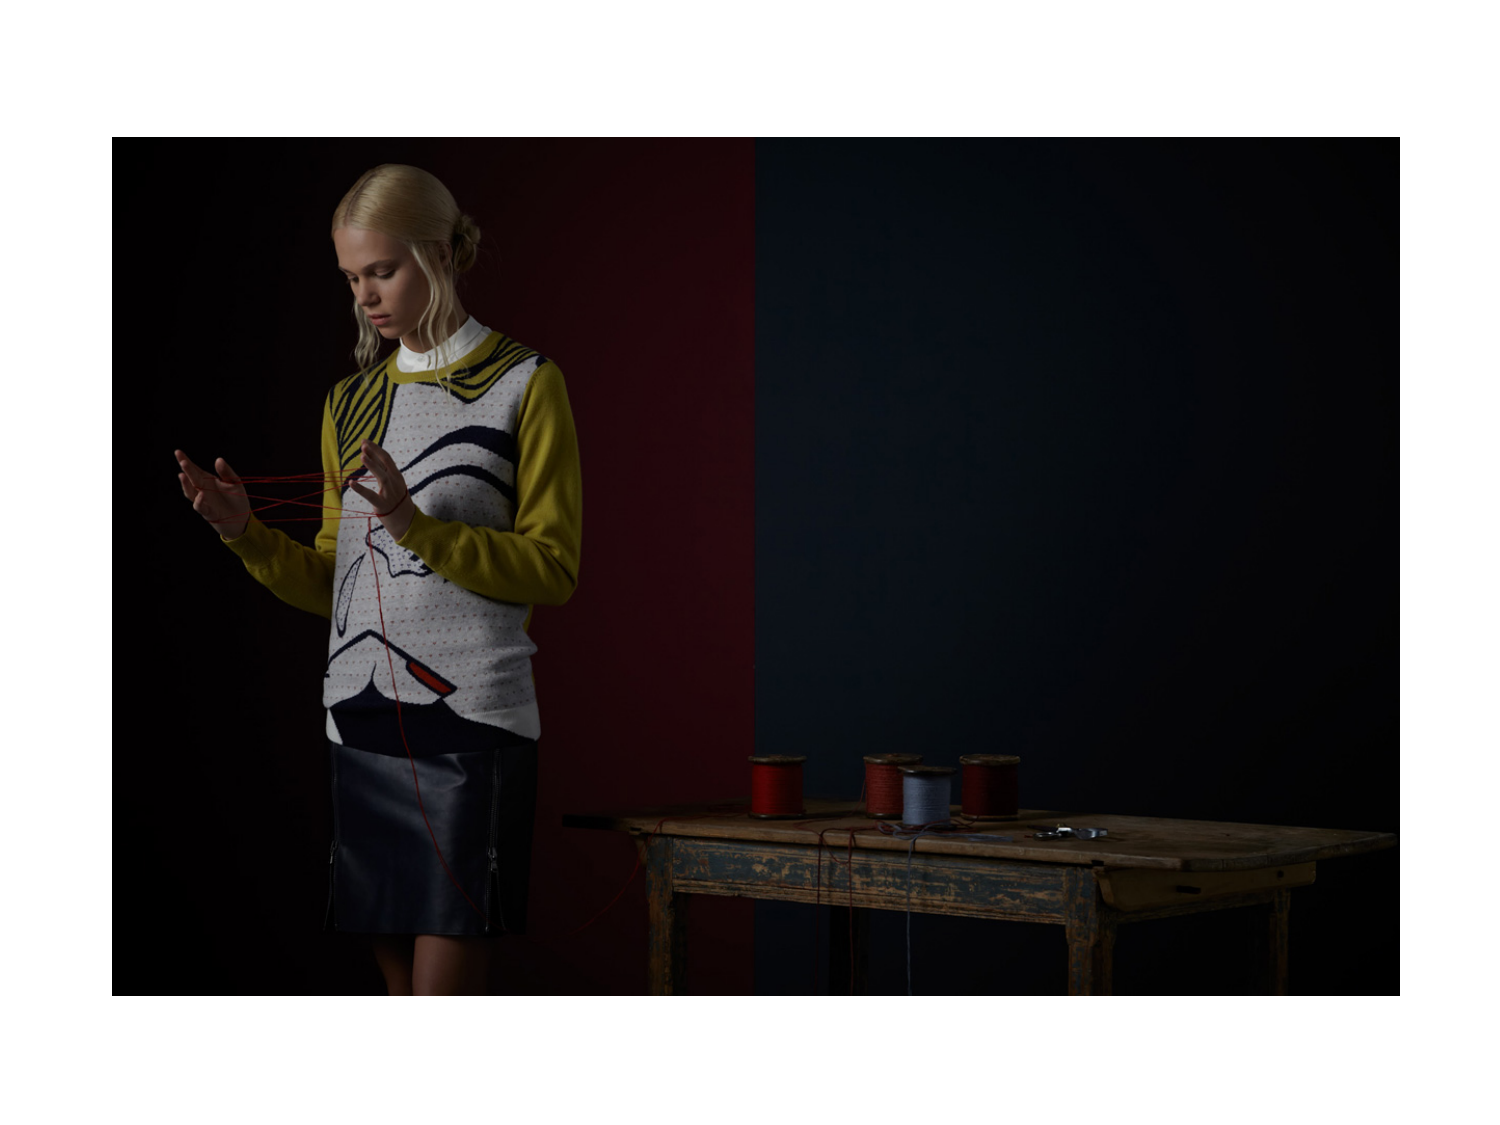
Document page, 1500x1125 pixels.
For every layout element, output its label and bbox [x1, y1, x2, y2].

picture [111, 136, 1400, 997]
